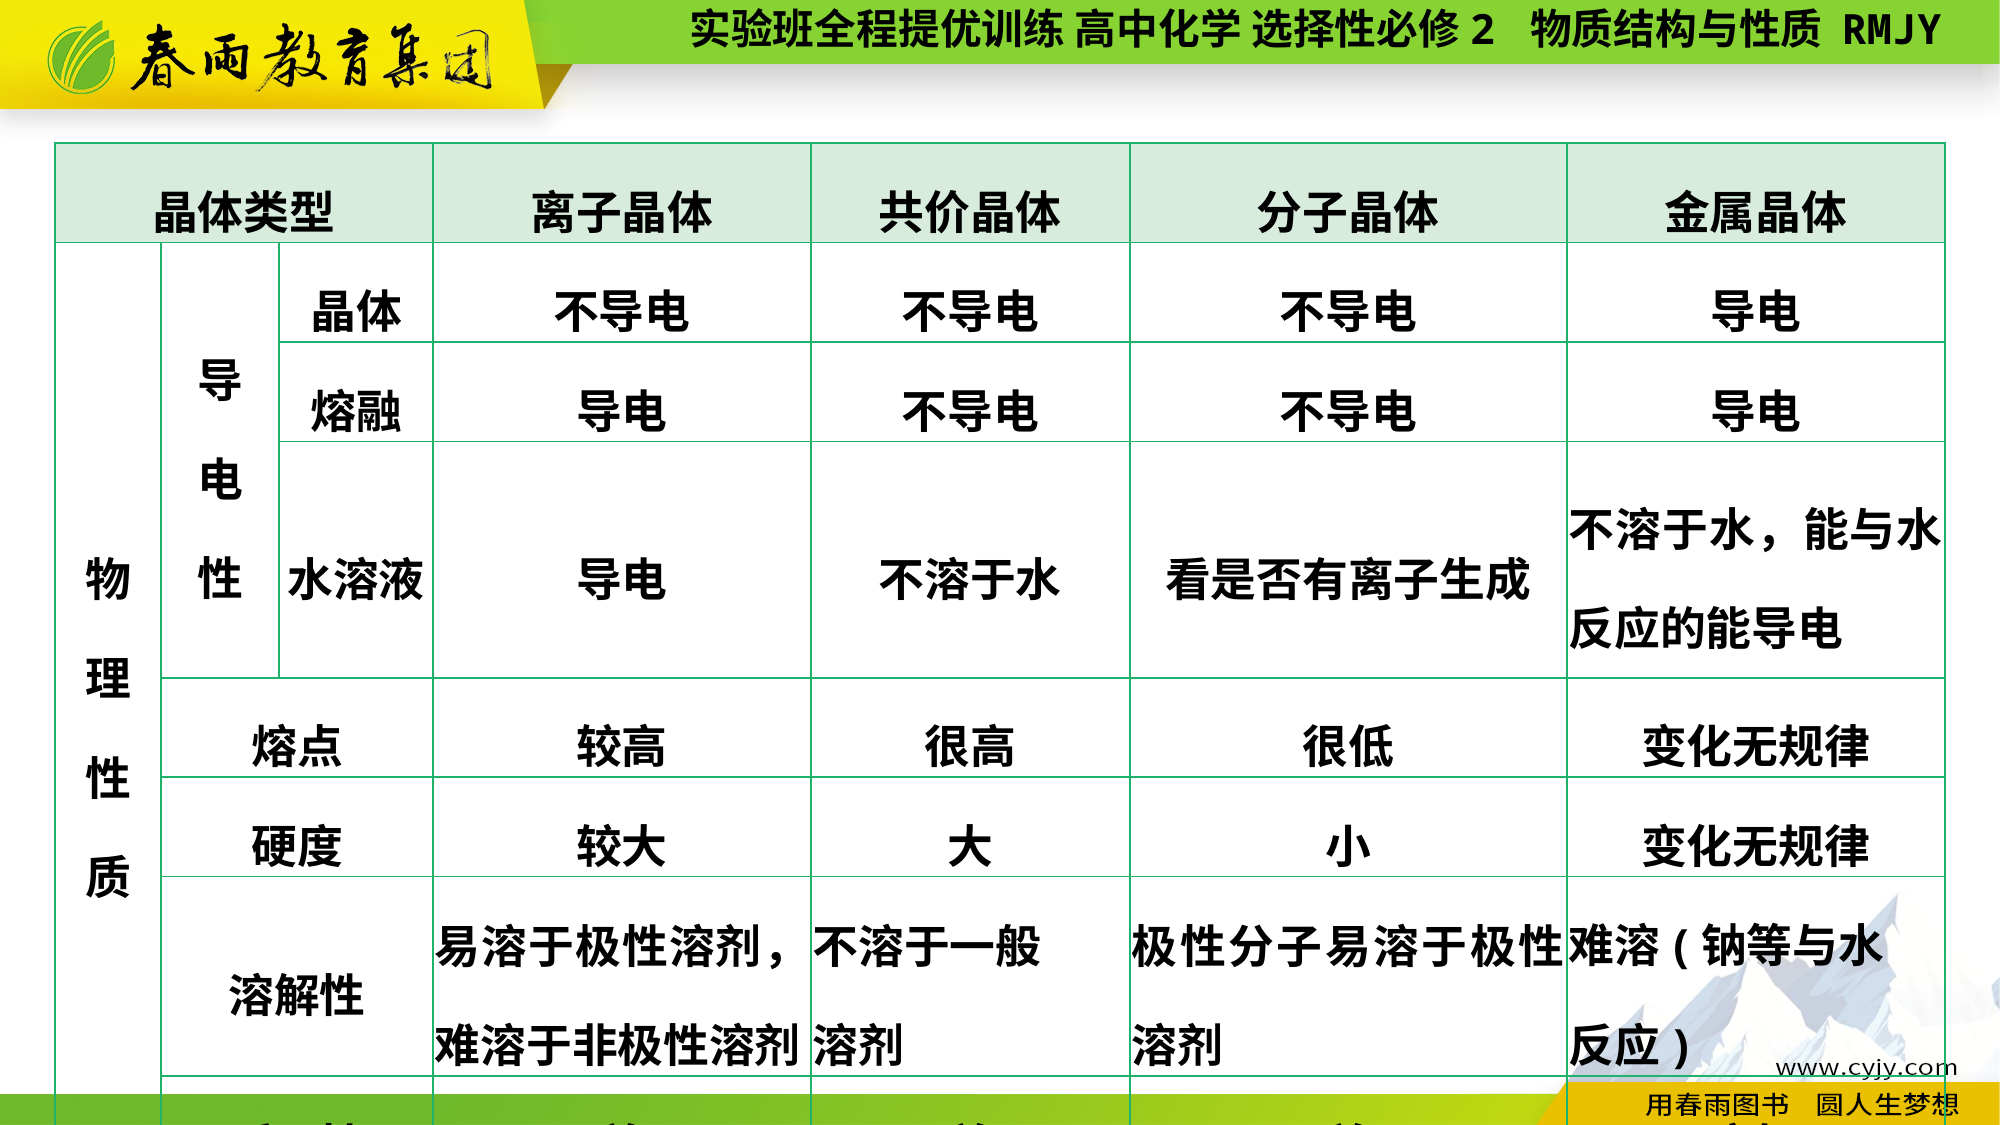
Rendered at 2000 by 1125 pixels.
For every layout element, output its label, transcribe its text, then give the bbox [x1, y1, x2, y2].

table_cell 大 [812, 778, 1129, 876]
table_cell 很低 [1131, 679, 1566, 776]
table_cell 差 [1131, 1077, 1566, 1125]
table_cell 小 [1131, 778, 1566, 876]
table_header 晶体类型 [56, 144, 432, 242]
table_cell 物 理 性 质 [56, 243, 160, 1125]
picture [0, 0, 2000, 1125]
table_header 离子晶体 [434, 144, 810, 242]
table_cell 溶解性 [162, 877, 432, 1075]
table_cell 良好 [1568, 1077, 1944, 1125]
table_cell 水溶液 [280, 442, 432, 677]
table_cell 变化无规律 [1568, 778, 1944, 876]
table_cell 熔点 [162, 679, 432, 776]
table_cell 导电 [1568, 343, 1944, 441]
table_cell 导电 [1568, 243, 1944, 341]
table_cell 差 [812, 1077, 1129, 1125]
table_cell 变化无规律 [1568, 679, 1944, 776]
table_cell 不导电 [812, 343, 1129, 441]
table_cell 导 电 性 [162, 243, 278, 677]
table_cell 不溶于一般 溶剂 [812, 877, 1129, 1075]
table_cell 导电 [434, 442, 810, 677]
table_cell 熔融 [280, 343, 432, 441]
table_cell 不溶于水 [812, 442, 1129, 677]
table_header 分子晶体 [1131, 144, 1566, 242]
table_cell 晶体 [280, 243, 432, 341]
table_cell 较大 [434, 778, 810, 876]
table_cell 不导电 [1131, 243, 1566, 341]
table_cell 不导电 [434, 243, 810, 341]
table_cell 很高 [812, 679, 1129, 776]
table_cell 易溶于极性溶剂，难溶于非极性溶剂 [434, 877, 810, 1075]
table_cell 不溶于水，能与水反应的能导电 [1568, 442, 1944, 677]
table_header 共价晶体 [812, 144, 1129, 242]
table_cell 延展性 [162, 1077, 432, 1125]
table_cell 难溶(钠等与水 反应) [1568, 877, 1944, 1075]
table_cell 极性分子易溶于极性溶剂 [1131, 877, 1566, 1075]
table_header 金属晶体 [1568, 144, 1944, 242]
table_cell 较高 [434, 679, 810, 776]
table_cell 不导电 [812, 243, 1129, 341]
table_cell 看是否有离子生成 [1131, 442, 1566, 677]
table_cell 导电 [434, 343, 810, 441]
table_cell 差 [434, 1077, 810, 1125]
table_cell 硬度 [162, 778, 432, 876]
table_cell 不导电 [1131, 343, 1566, 441]
